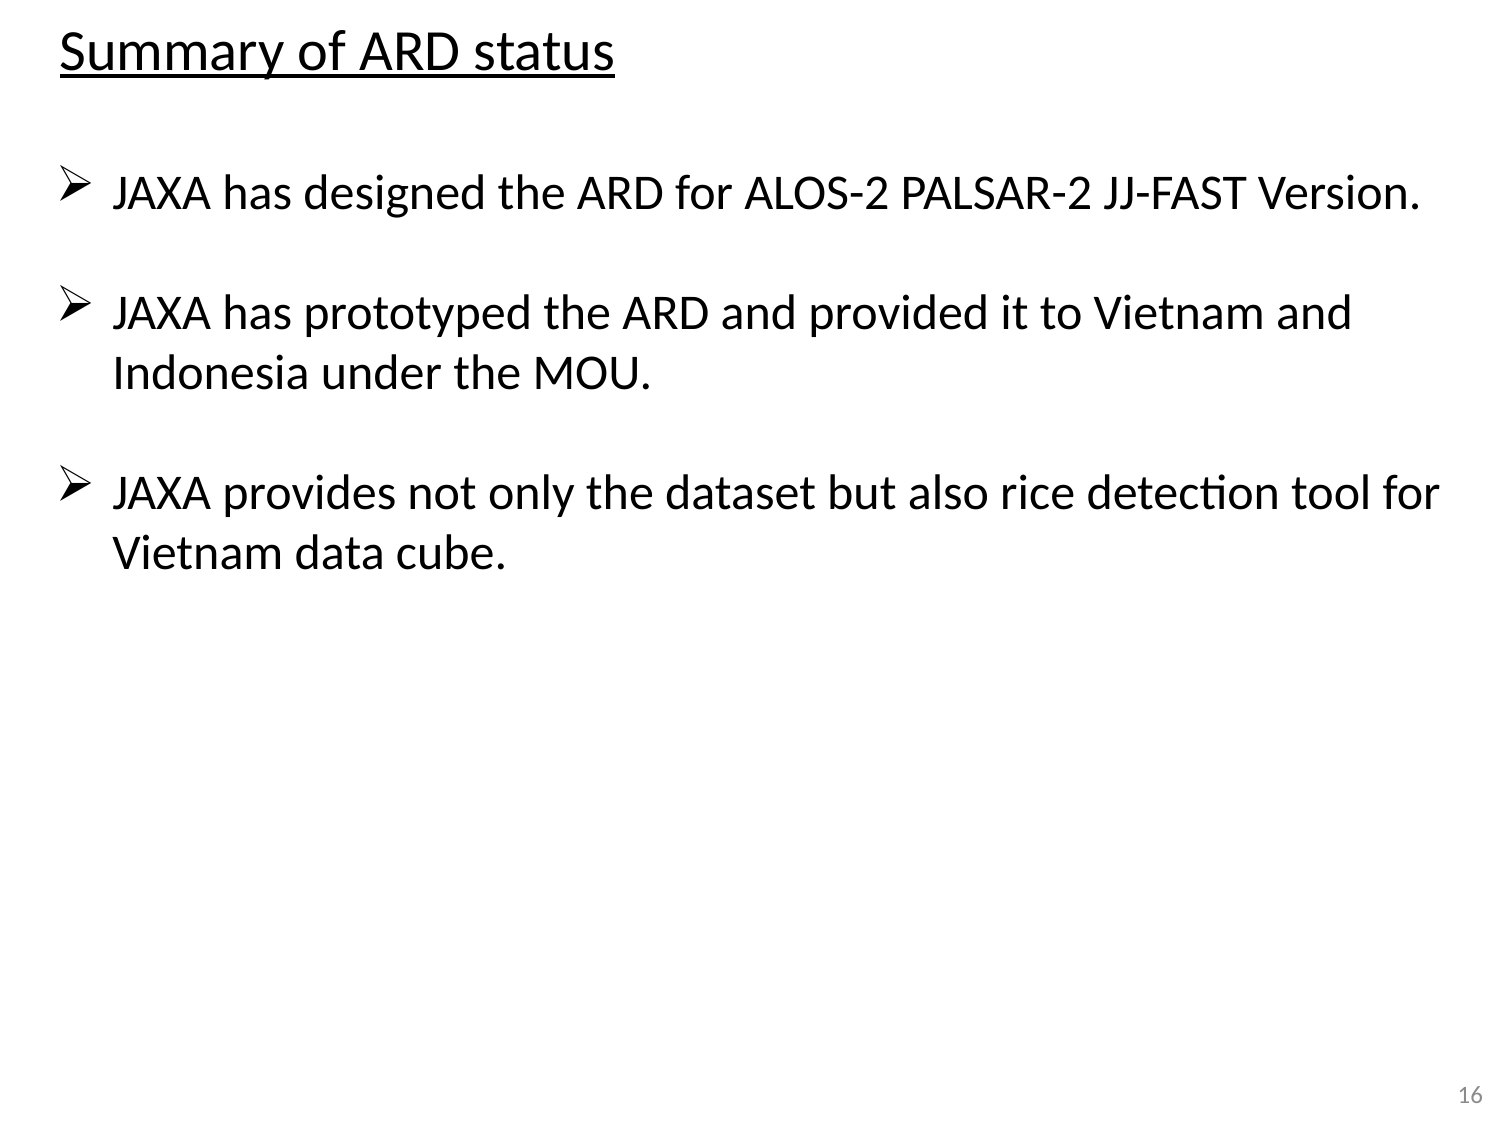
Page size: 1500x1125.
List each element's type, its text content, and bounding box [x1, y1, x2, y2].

text_box JAXA has designed the ARD for ALOS-2 PALSAR-2 JJ-FAST Version. JAXA has prototyped the ARD and provided it to Vietnam and Indonesia under the MOU. JAXA provides not only the dataset but also rice detection tool for Vietnam data cube. [41, 91, 1463, 587]
slide_number 16 [1160, 1063, 1499, 1124]
text_box Summary of ARD status [44, 4, 631, 90]
